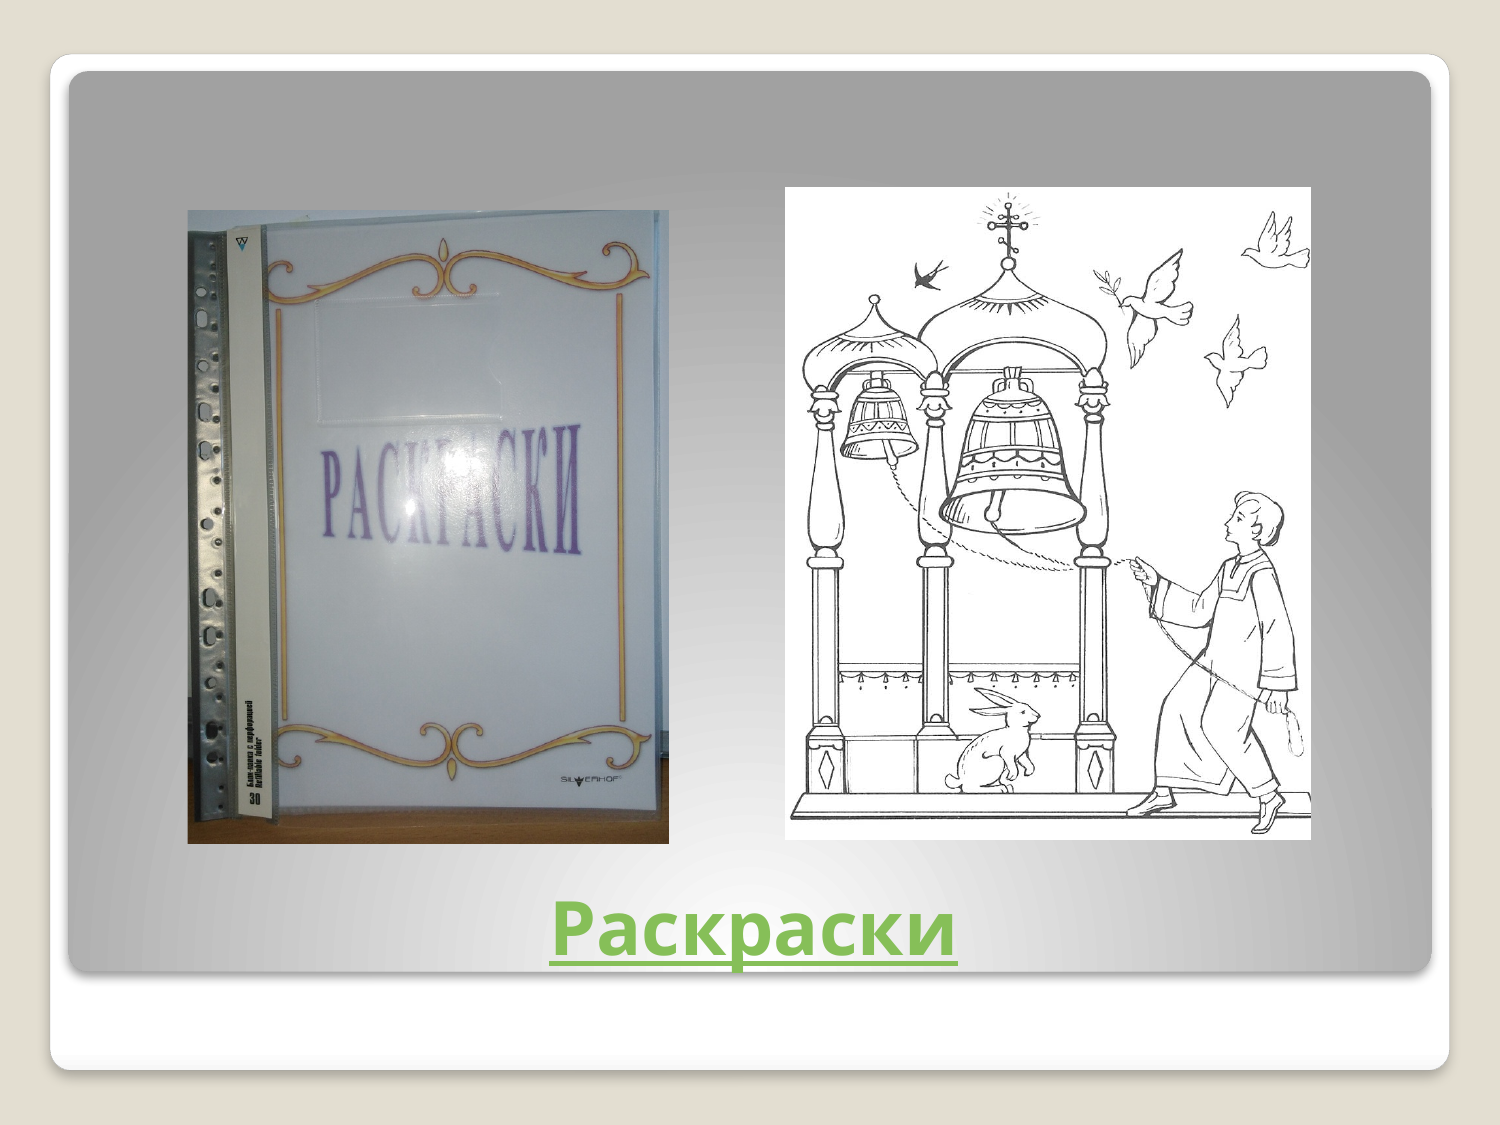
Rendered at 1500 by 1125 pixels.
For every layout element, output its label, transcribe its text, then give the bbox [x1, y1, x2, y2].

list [187, 210, 670, 844]
title Раскраски [82, 817, 1425, 990]
picture [784, 187, 1311, 840]
